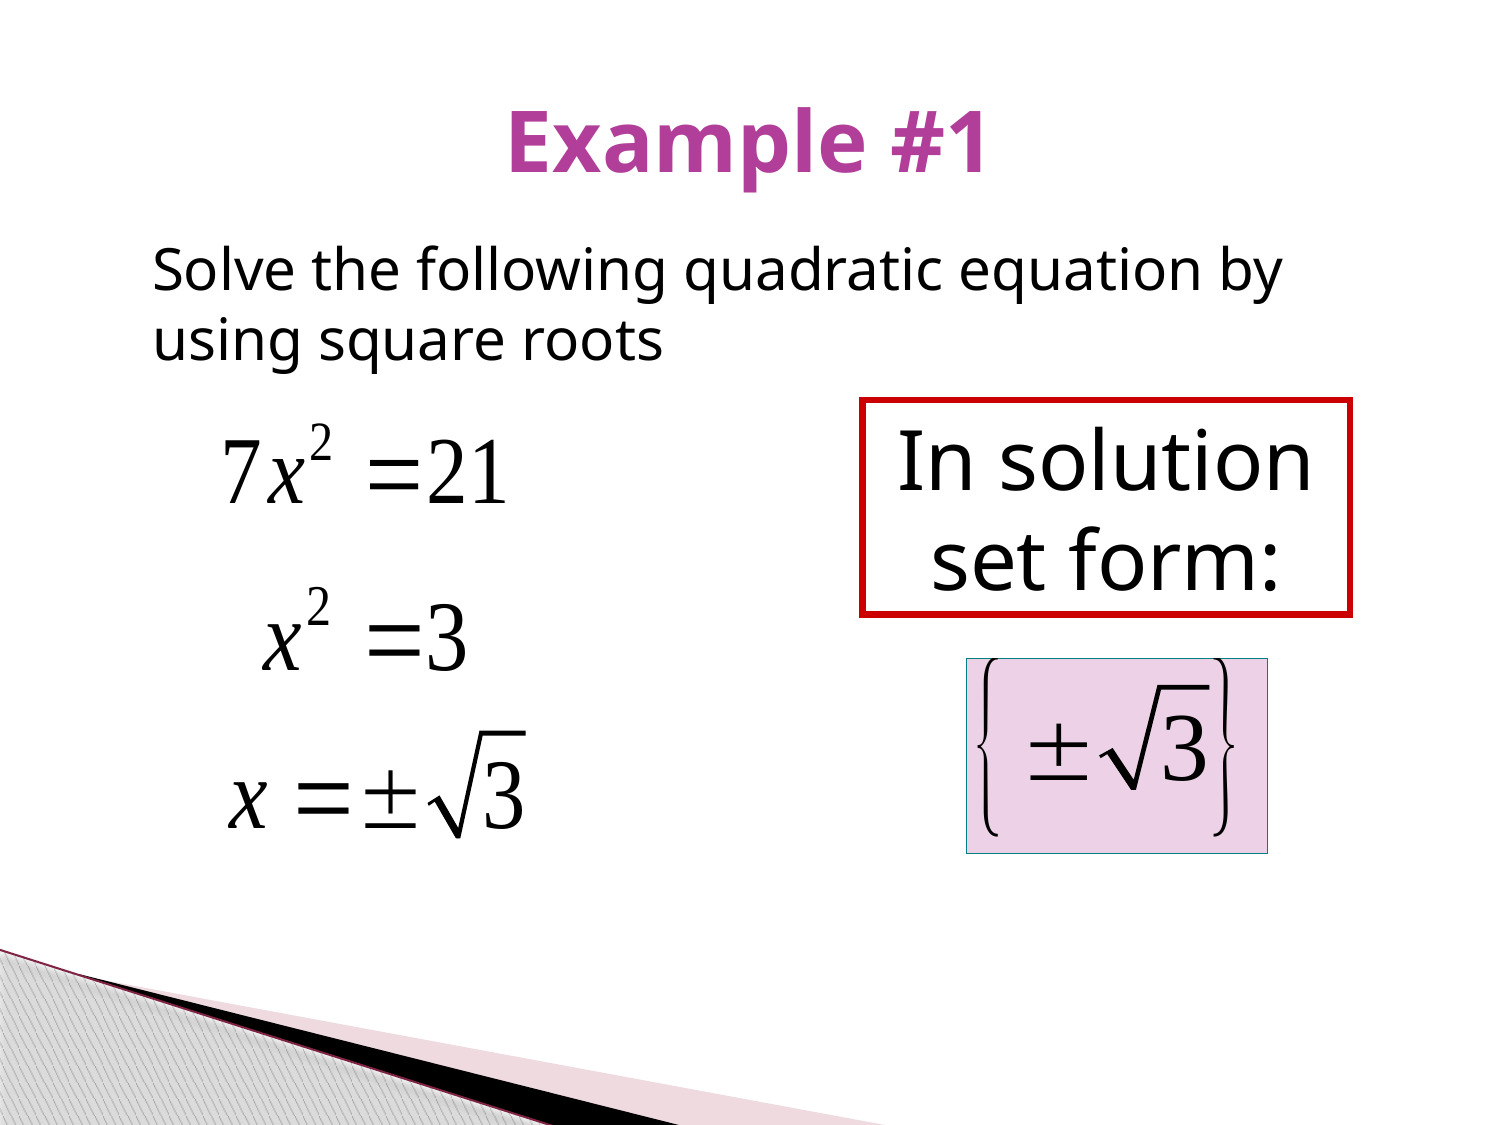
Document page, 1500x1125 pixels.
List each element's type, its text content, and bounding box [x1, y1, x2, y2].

title Example #1 [75, 45, 1425, 233]
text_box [246, 562, 479, 696]
text_box In solution set form: [862, 399, 1350, 615]
text_box Solve the following quadratic equation by using square roots [137, 224, 1325, 380]
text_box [966, 658, 1268, 855]
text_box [212, 712, 546, 871]
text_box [209, 399, 516, 529]
